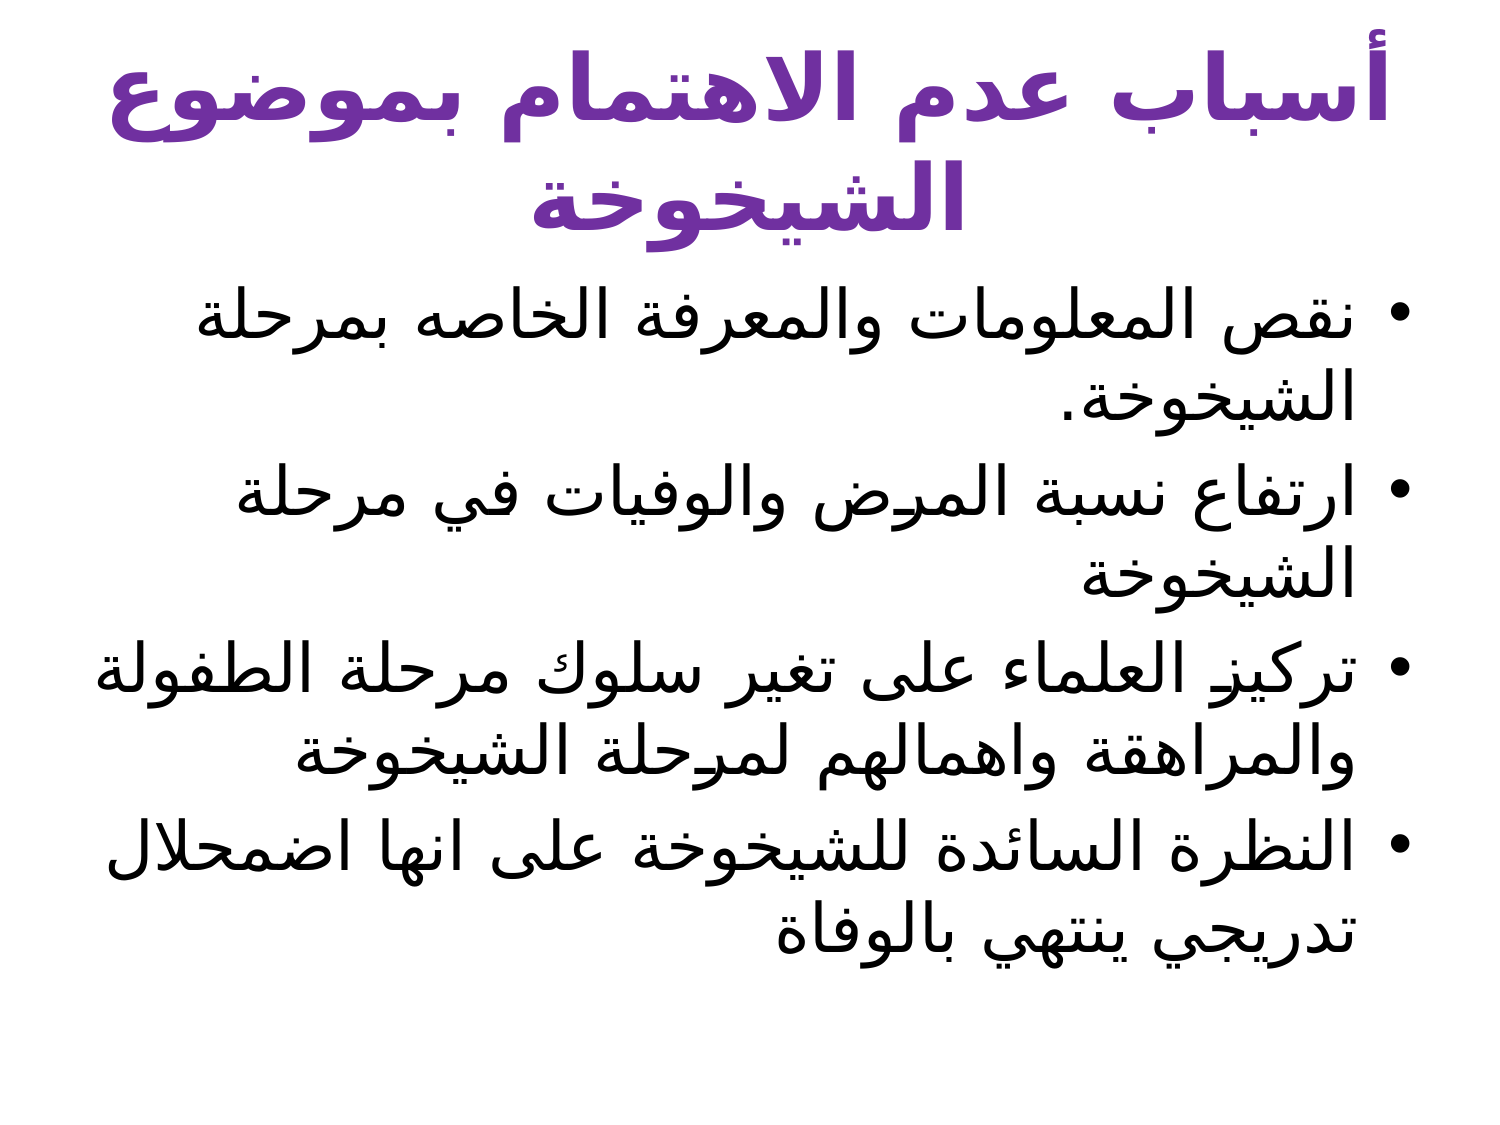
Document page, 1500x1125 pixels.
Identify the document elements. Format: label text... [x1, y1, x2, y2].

list نقص المعلومات والمعرفة الخاصه بمرحلة الشيخوخة. ارتفاع نسبة المرض والوفيات في مرحلة الشيخوخة تركيز العلماء على تغير سلوك مرحلة الطفولة والمراهقة واهمالهم لمرحلة الشيخوخة النظرة السائدة للشيخوخة على انها اضمحلال تدريجي ينتهي بالوفاة [75, 262, 1425, 1005]
title أسباب عدم الاهتمام بموضوع الشيخوخة [75, 45, 1425, 233]
